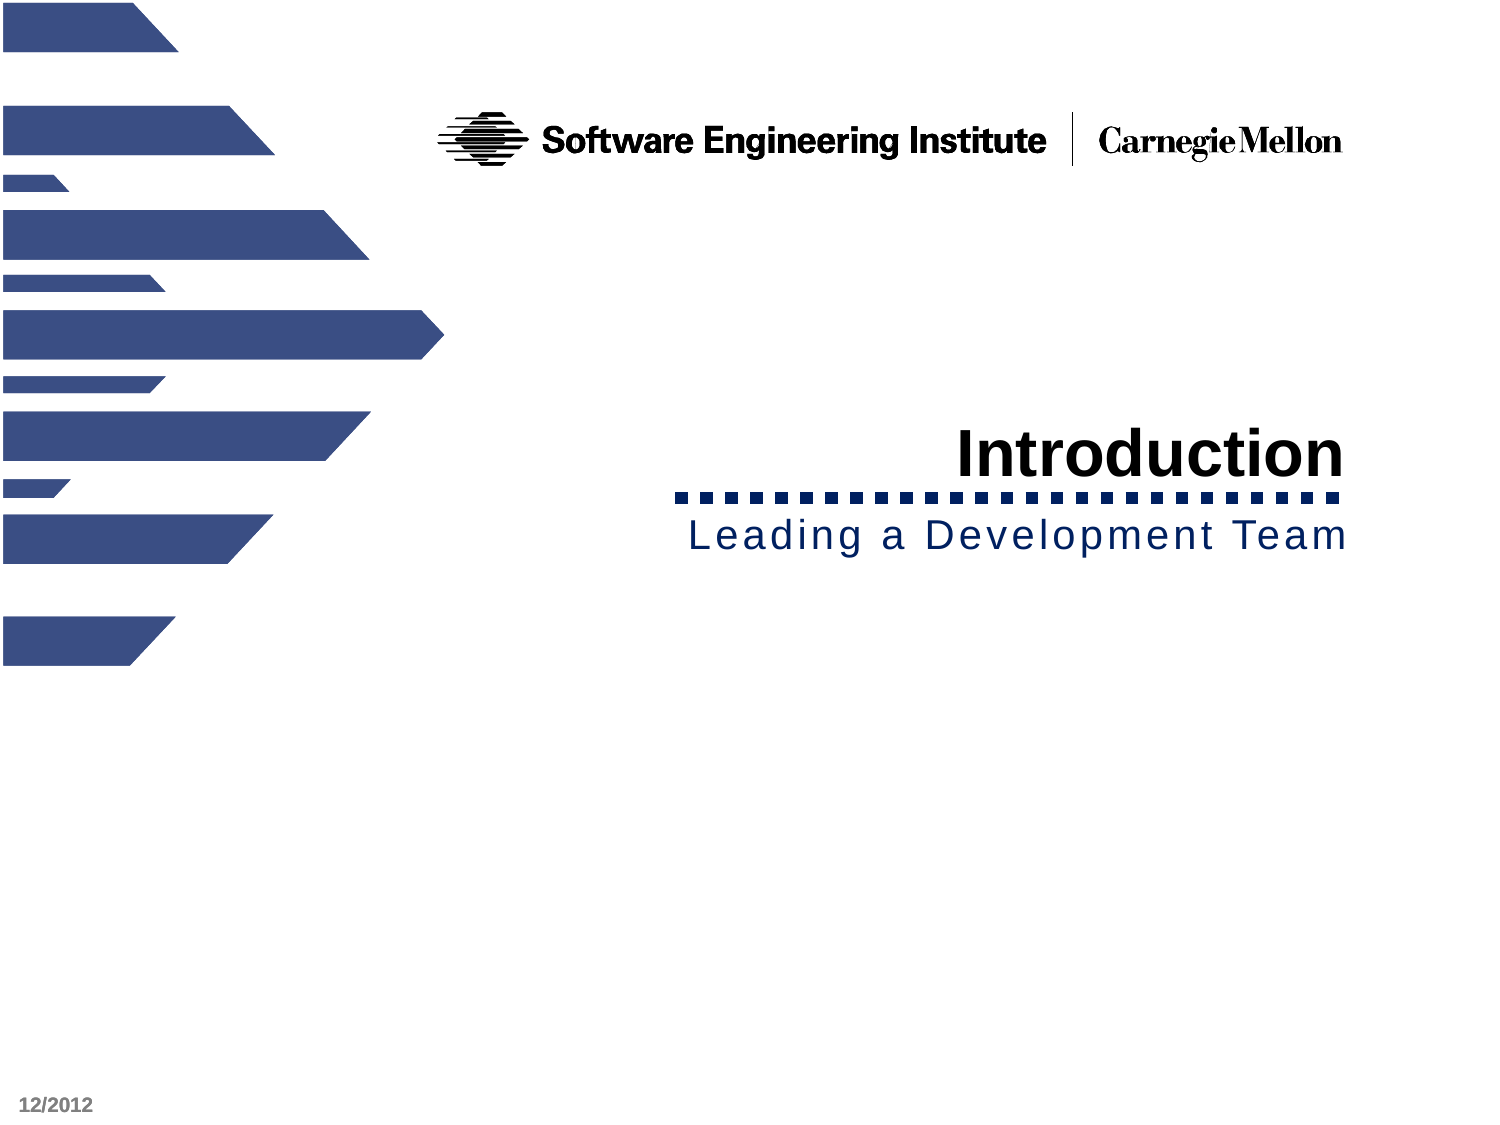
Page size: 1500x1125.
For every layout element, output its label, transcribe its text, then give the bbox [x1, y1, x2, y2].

text_box Leading a Development Team [649, 518, 1347, 559]
text_box Introduction [942, 401, 1361, 497]
